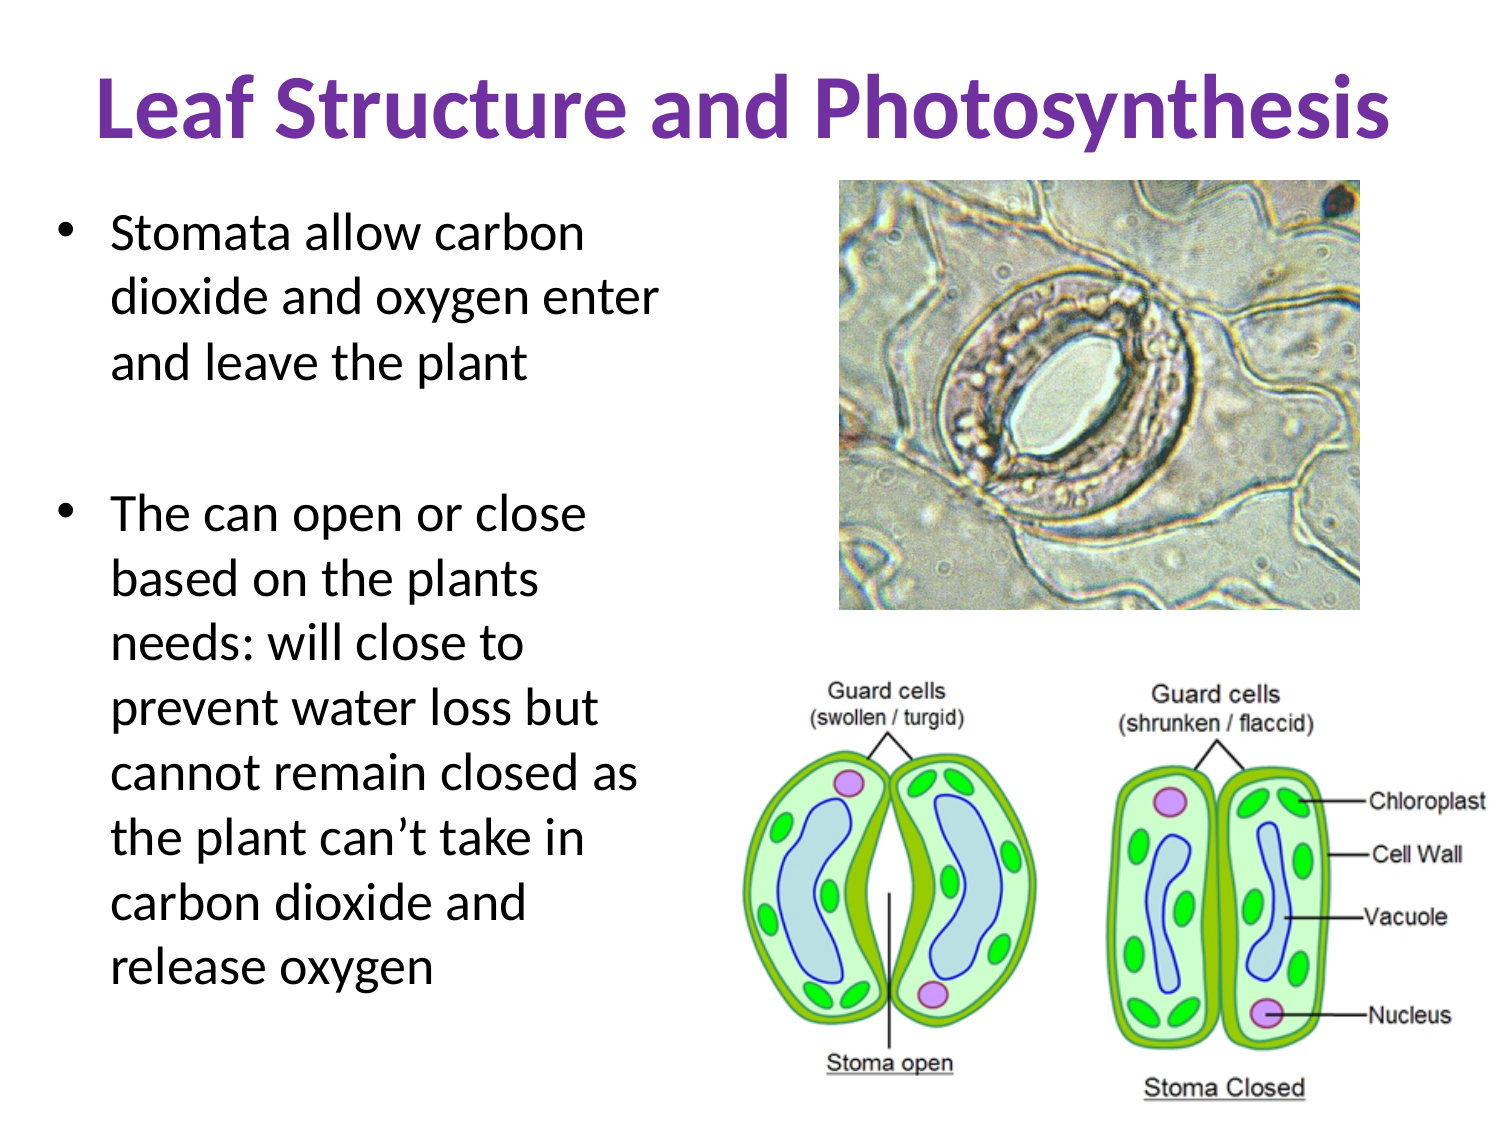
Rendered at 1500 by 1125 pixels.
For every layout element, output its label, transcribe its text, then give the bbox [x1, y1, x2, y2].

list Stomata allow carbon dioxide and oxygen enter and leave the plant The can open or close based on the plants needs: will close to prevent water loss but cannot remain closed as the plant can’t take in carbon dioxide and release oxygen [41, 188, 687, 1063]
title Leaf Structure and Photosynthesis [68, 30, 1419, 173]
picture [737, 670, 1049, 1083]
picture [839, 180, 1360, 610]
picture [1098, 670, 1491, 1120]
